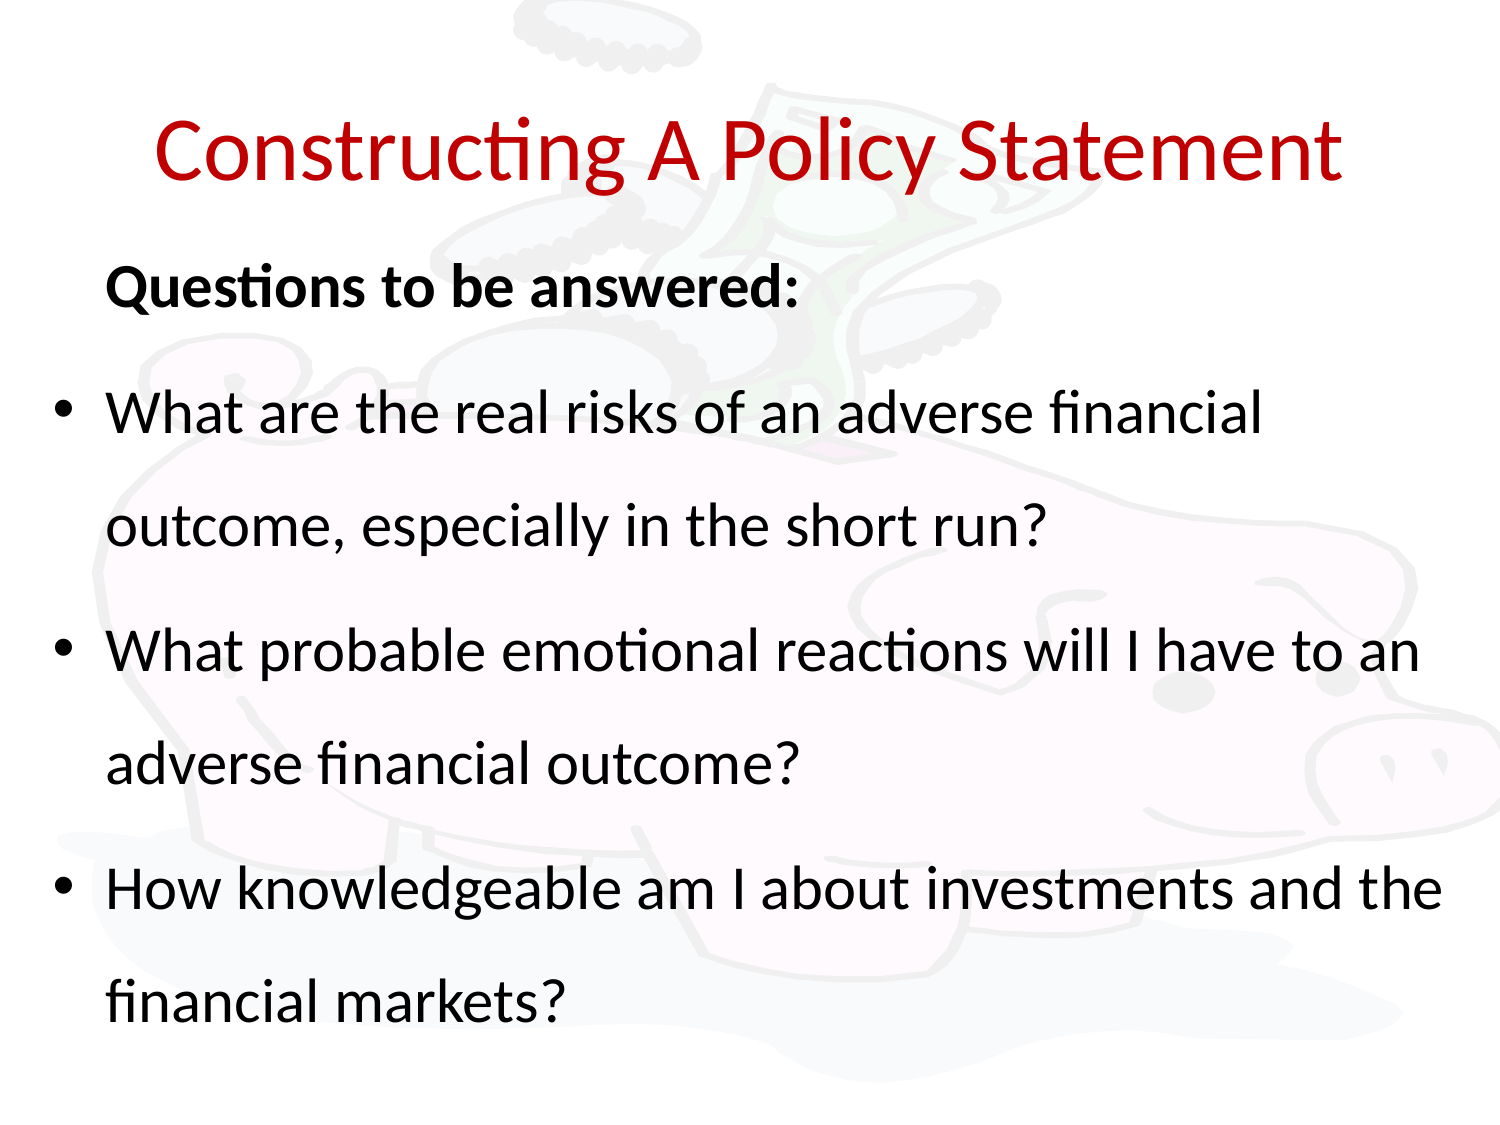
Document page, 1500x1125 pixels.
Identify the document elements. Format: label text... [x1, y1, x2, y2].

title Constructing A Policy Statement [112, 12, 1388, 200]
list Questions to be answered: What are the real risks of an adverse financial outcome, especially in the short run? What probable emotional reactions will I have to an adverse financial outcome? How knowledgeable am I about investments and the financial markets? [37, 200, 1463, 1050]
